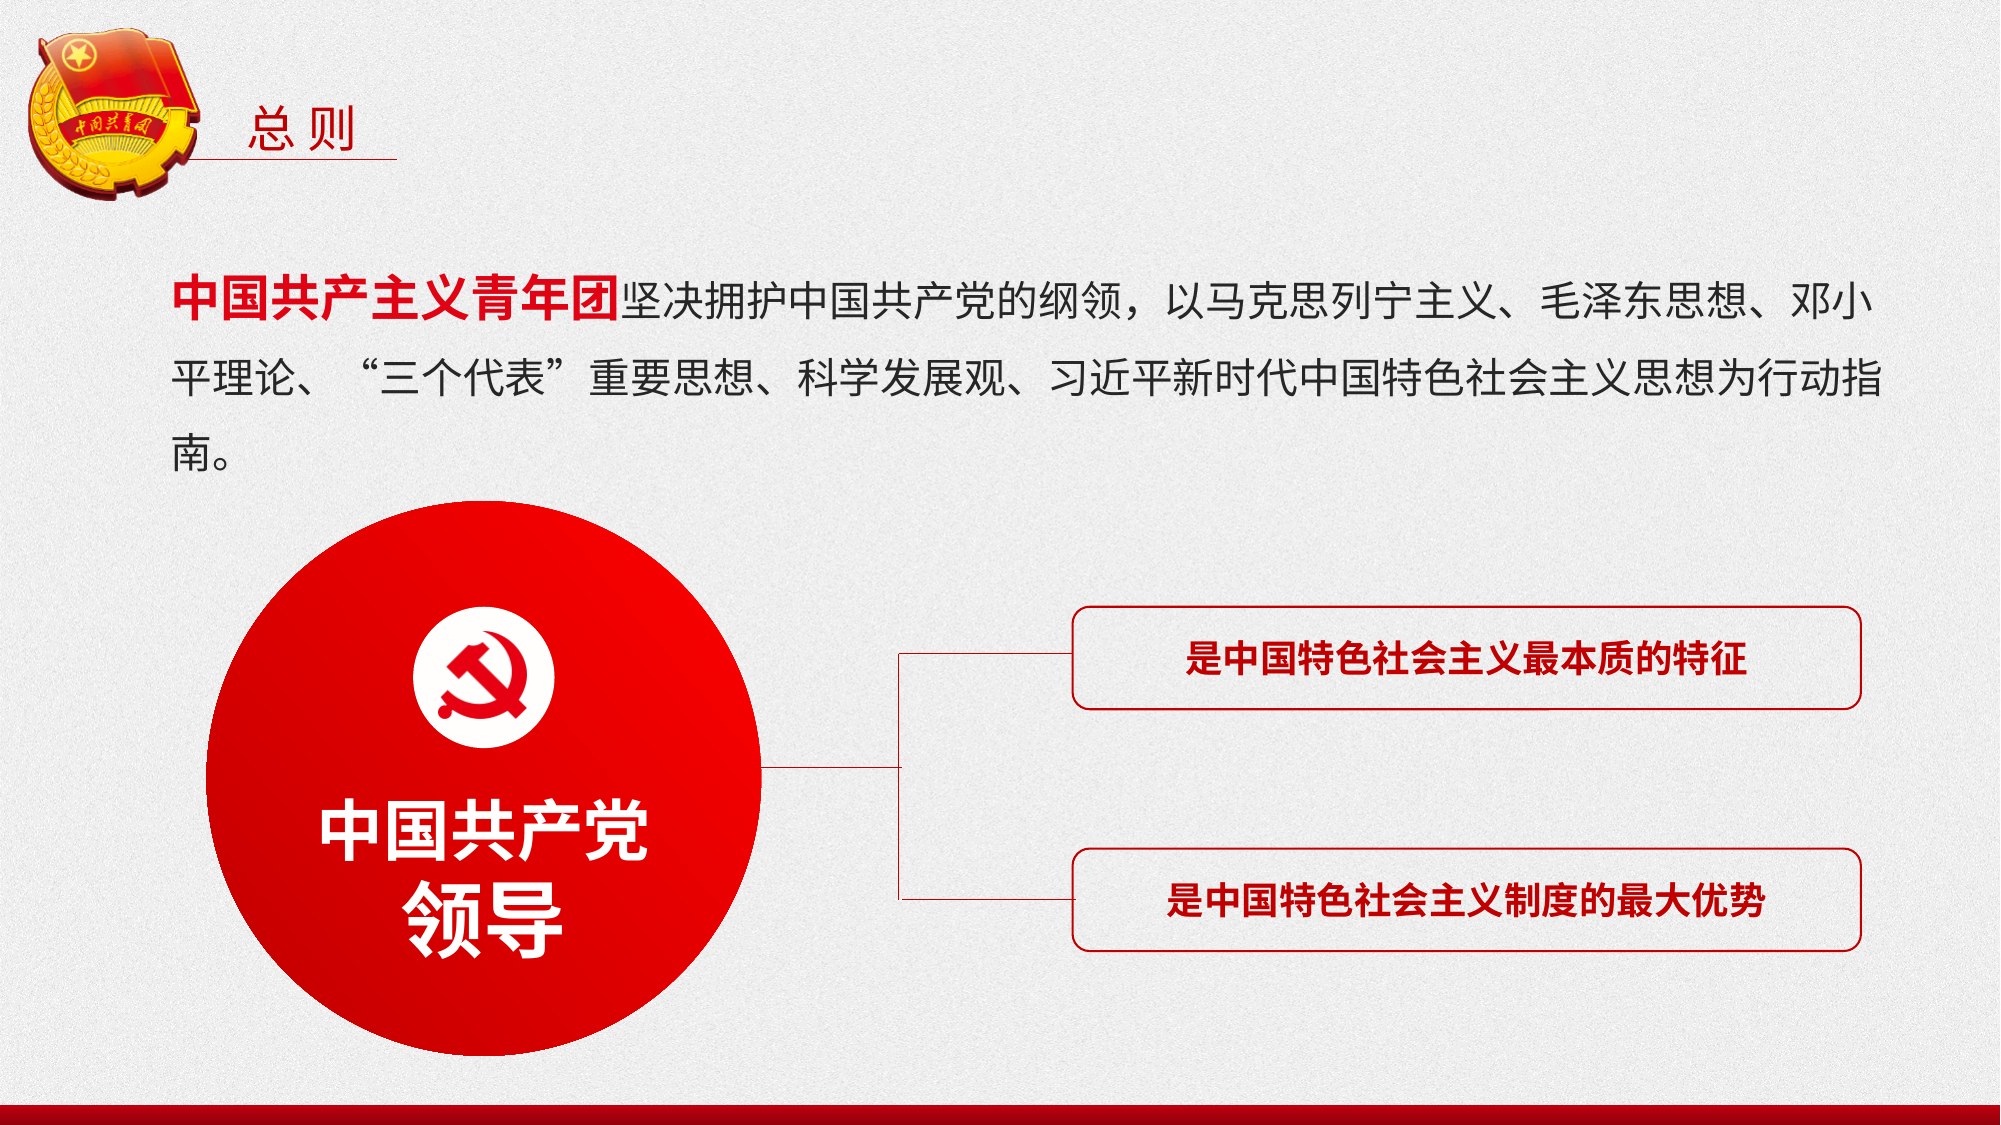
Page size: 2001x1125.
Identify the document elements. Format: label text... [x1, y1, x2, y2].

text_box 中国共产主义青年团坚决拥护中国共产党的纲领，以马克思列宁主义、毛泽东思想、邓小平理论、“三个代表”重要思想、科学发展观、习近平新时代中国特色社会主义思想为行动指南。 [156, 229, 1930, 484]
text_box 是中国特色社会主义最本质的特征 [1071, 605, 1862, 711]
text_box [762, 653, 1077, 900]
text_box 是中国特色社会主义制度的最大优势 [1071, 847, 1862, 953]
text_box 总 则 [231, 90, 373, 159]
text_box 总 则 [231, 160, 373, 165]
picture [0, 0, 2001, 1125]
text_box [206, 501, 762, 1056]
